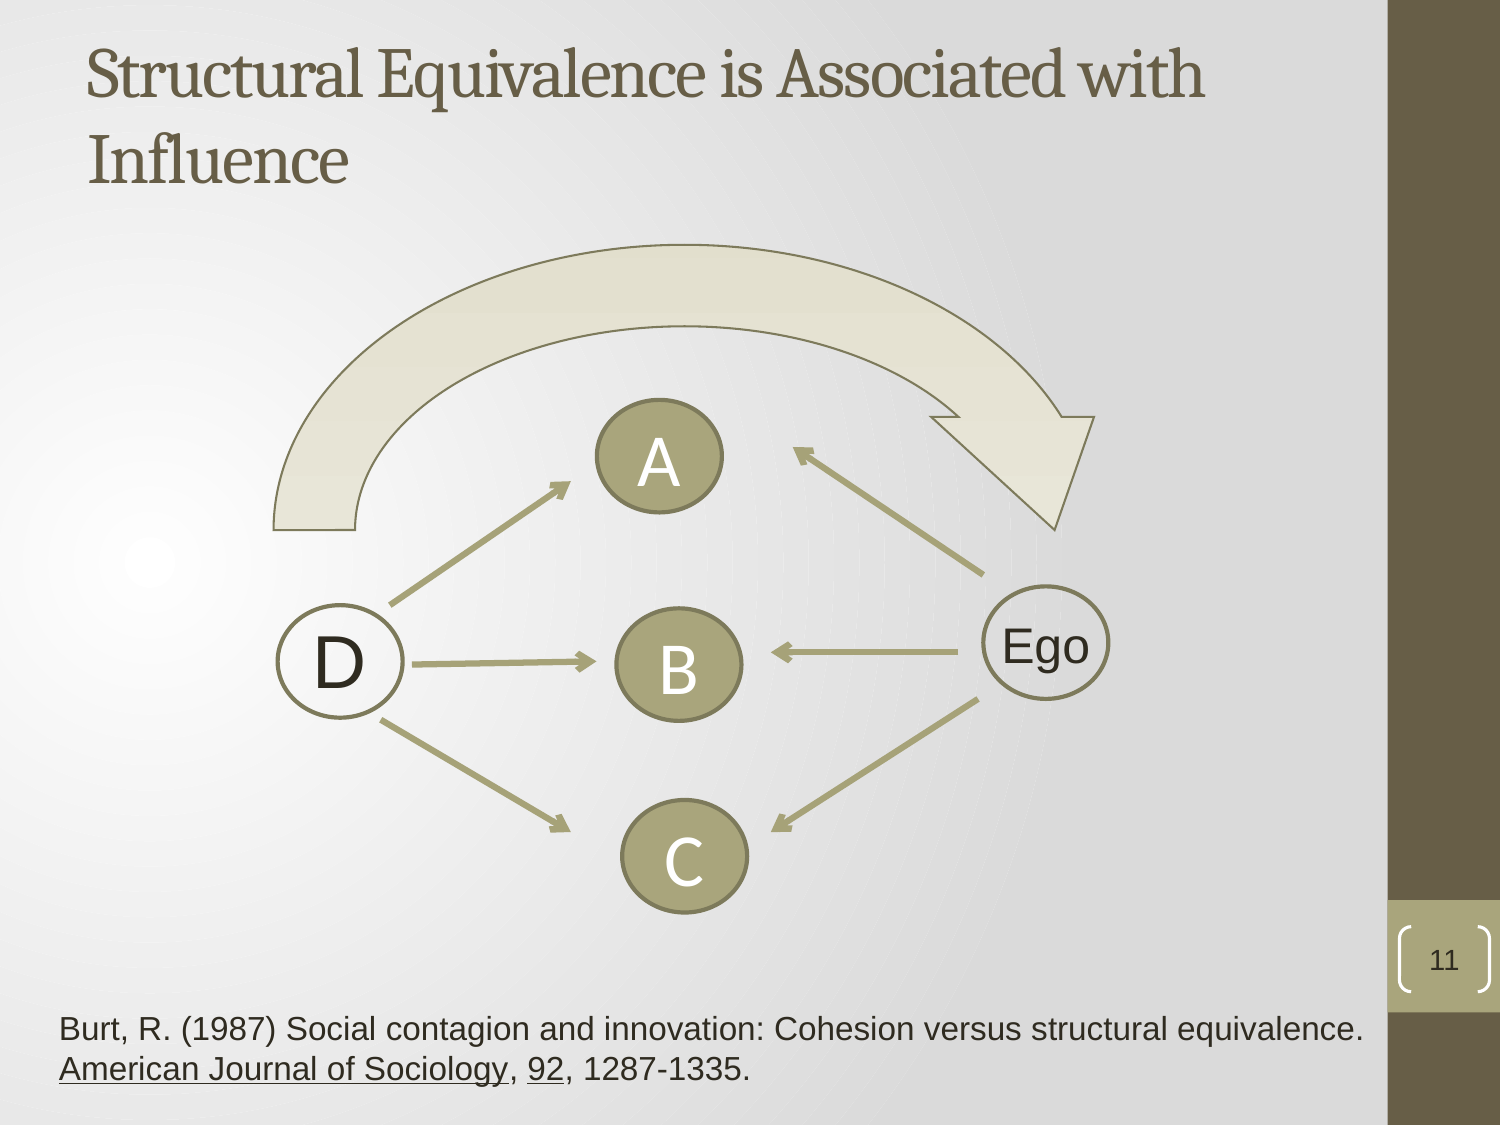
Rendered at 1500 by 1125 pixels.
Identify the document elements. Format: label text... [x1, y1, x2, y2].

text_box [981, 620, 986, 665]
text_box [383, 617, 405, 706]
text_box [271, 242, 1098, 534]
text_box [380, 719, 572, 833]
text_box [411, 660, 597, 665]
text_box Ego [986, 605, 1105, 681]
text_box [792, 446, 984, 576]
text_box B [614, 606, 744, 723]
text_box [996, 584, 1096, 605]
text_box D [298, 605, 383, 711]
text_box [1105, 619, 1111, 667]
text_box [997, 681, 1095, 702]
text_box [770, 698, 979, 833]
slide_number 11 [1397, 925, 1492, 994]
text_box C [620, 797, 750, 915]
title Structural Equivalence is Associated with Influence [72, 18, 1423, 206]
text_box [275, 617, 298, 706]
text_box Burt, R. (1987) Social contagion and innovation: Cohesion versus structural equivalence. American Journal of Sociology, 92, 1287-1335. [44, 999, 1382, 1095]
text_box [389, 480, 572, 606]
text_box [306, 711, 375, 720]
text_box A [594, 397, 724, 515]
